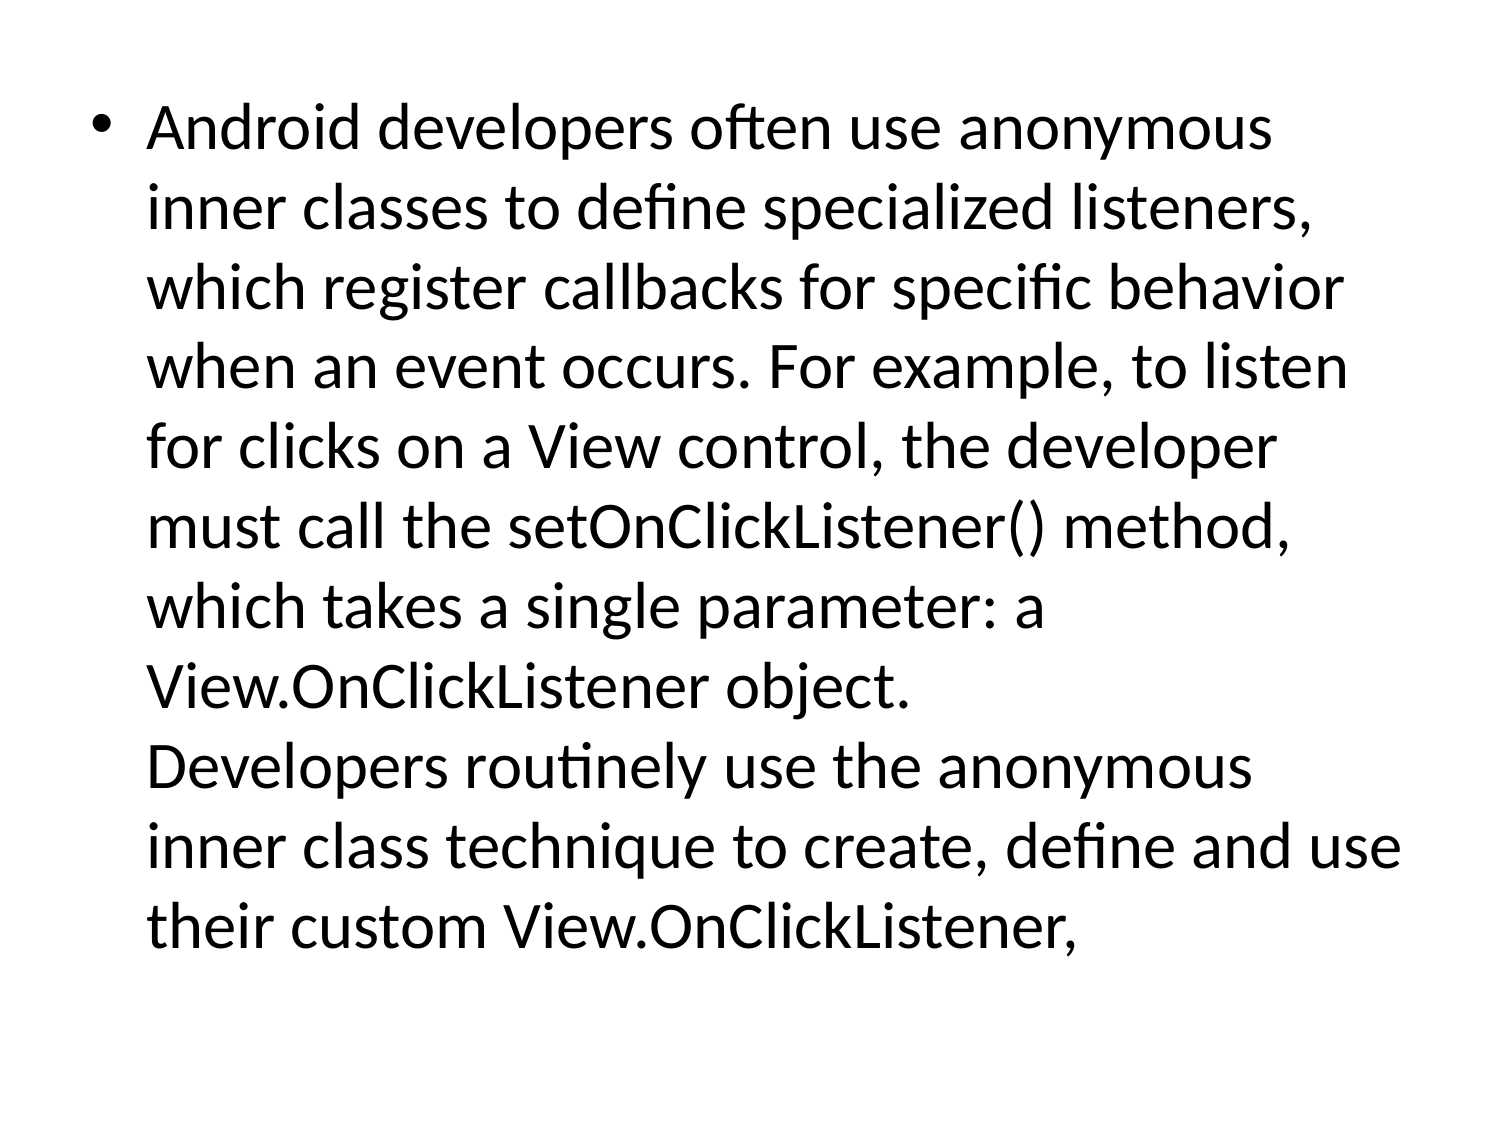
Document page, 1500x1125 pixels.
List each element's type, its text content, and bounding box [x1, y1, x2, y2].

list Android developers often use anonymous inner classes to define specialized listeners, which register callbacks for specific behavior when an event occurs. For example, to listen for clicks on a View control, the developer must call the setOnClickListener() method, which takes a single parameter: a View.OnClickListener object. Developers routinely use the anonymous inner class technique to create, define and use their custom View.OnClickListener, [75, 75, 1425, 1005]
